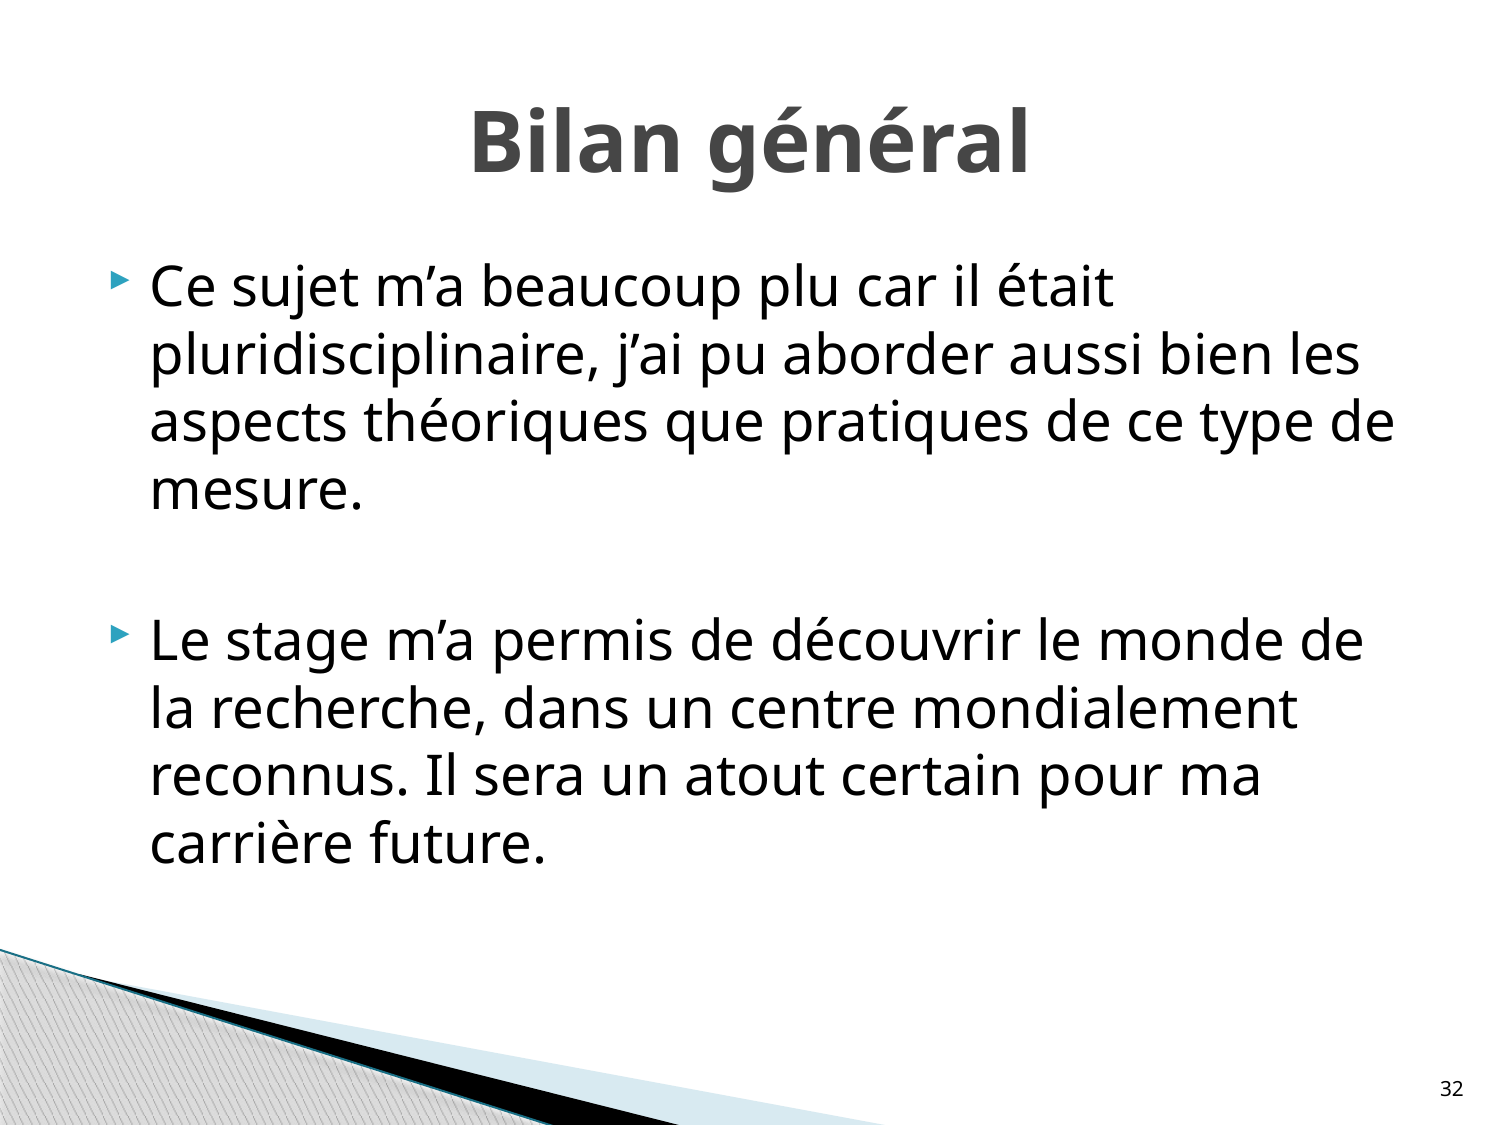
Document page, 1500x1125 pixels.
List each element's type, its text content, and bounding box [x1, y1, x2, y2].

list Ce sujet m’a beaucoup plu car il était pluridisciplinaire, j’ai pu aborder aussi bien les aspects théoriques que pratiques de ce type de mesure. Le stage m’a permis de découvrir le monde de la recherche, dans un centre mondialement reconnus. Il sera un atout certain pour ma carrière future. [75, 243, 1425, 986]
slide_number 32 [1418, 1051, 1479, 1112]
title Bilan général [75, 45, 1425, 233]
